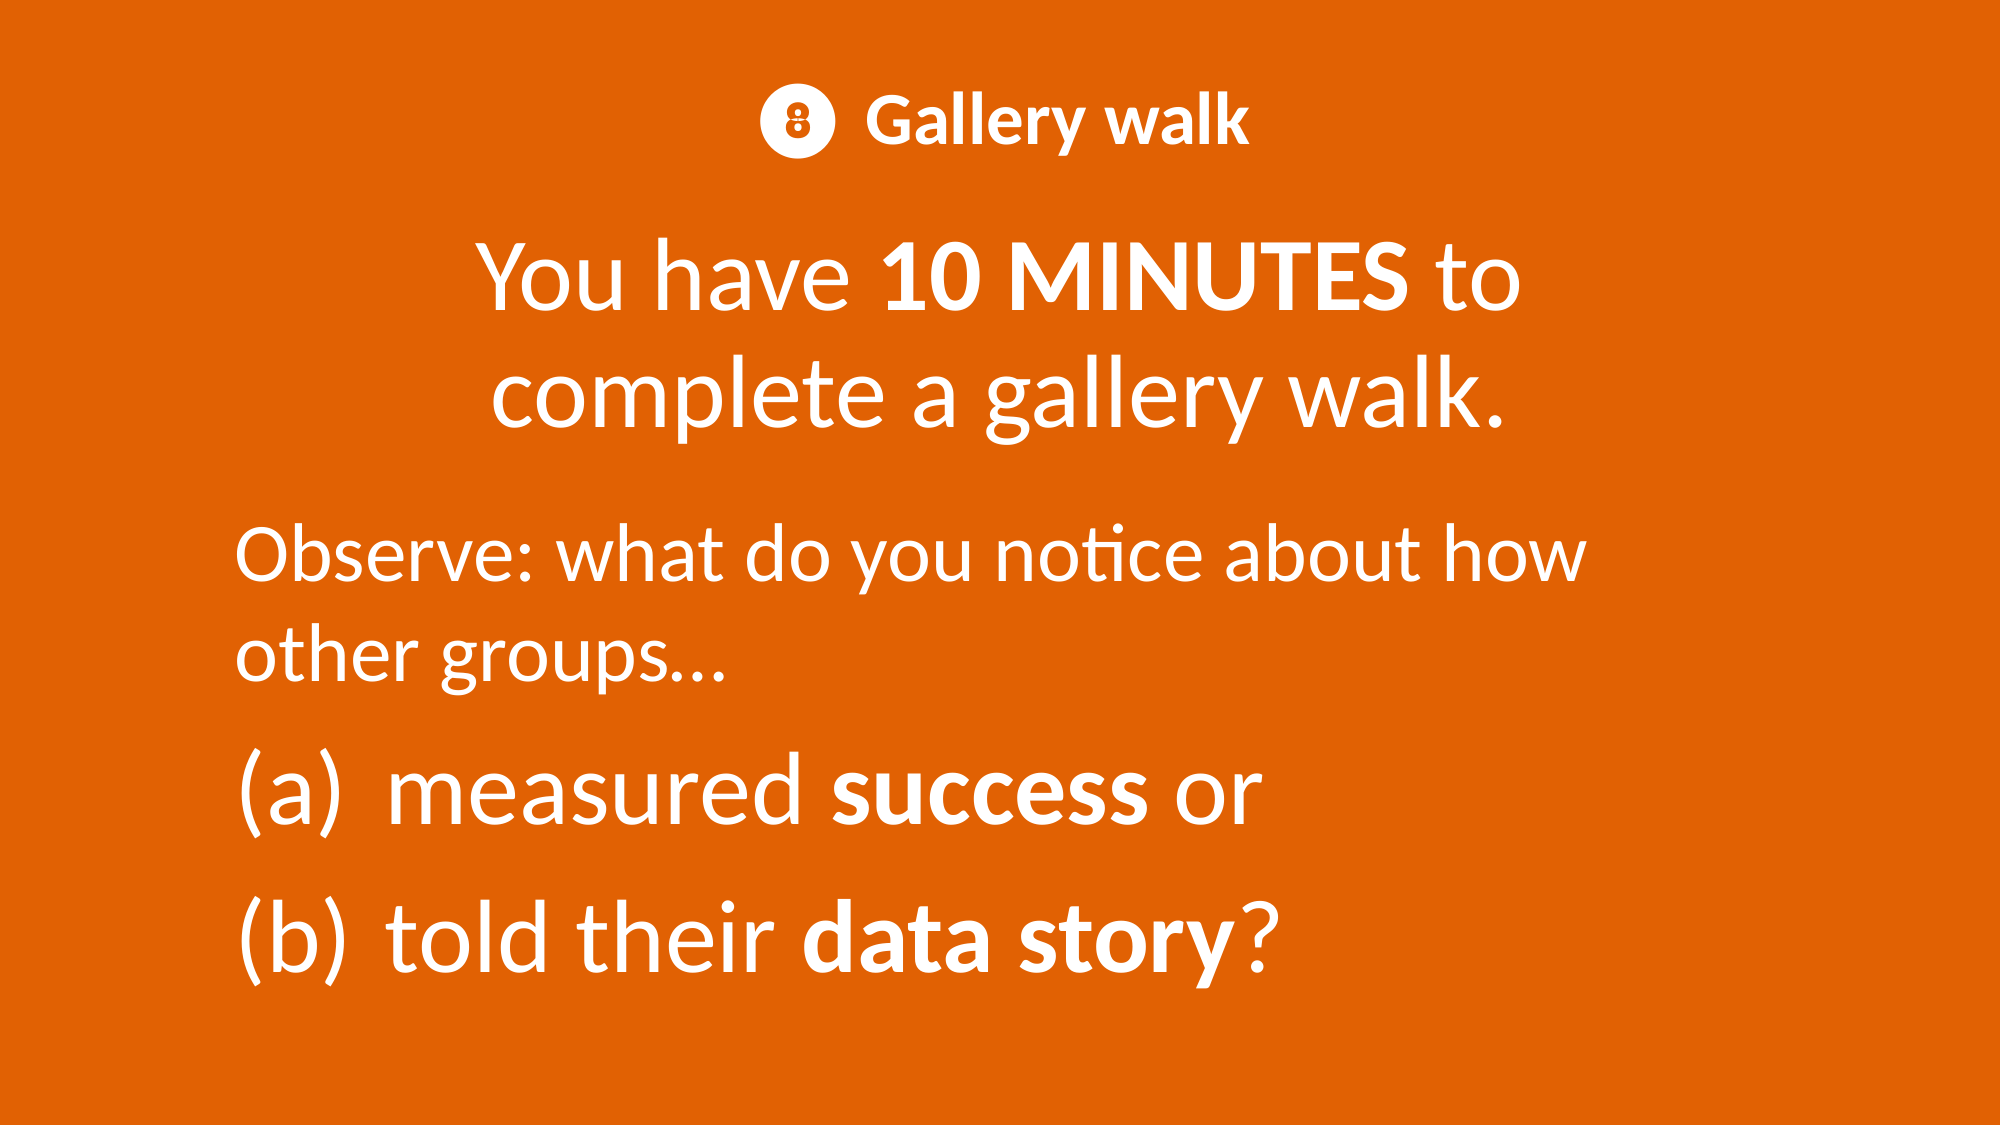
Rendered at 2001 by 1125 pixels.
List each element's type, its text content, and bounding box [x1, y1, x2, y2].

text_box You have 10 MINUTES to complete a gallery walk. Observe: what do you notice about how other groups… measured success or told their data story? [219, 207, 1780, 1001]
text_box ❽ Gallery walk [734, 30, 1266, 167]
